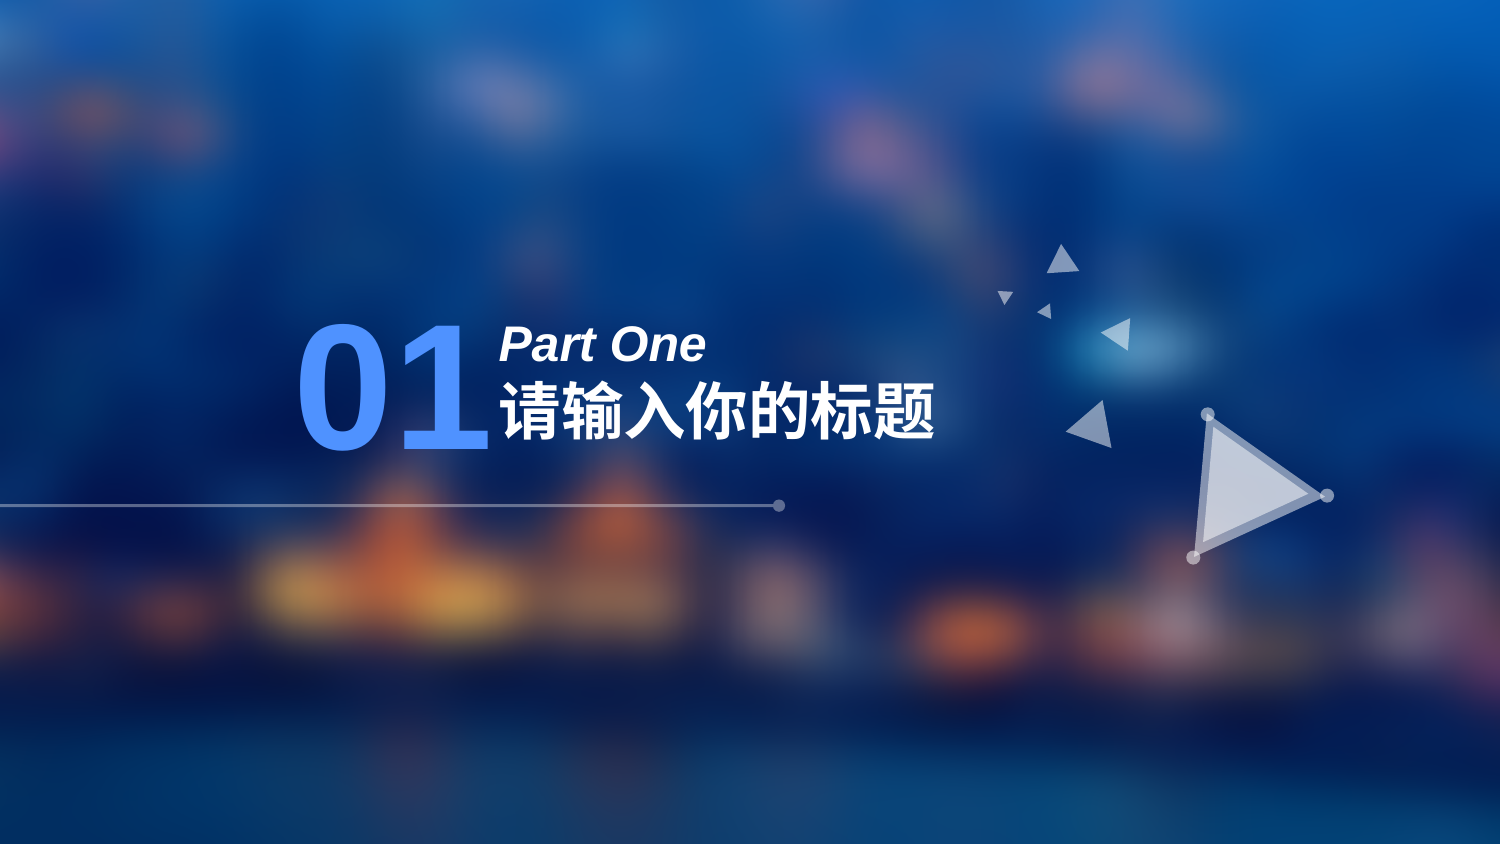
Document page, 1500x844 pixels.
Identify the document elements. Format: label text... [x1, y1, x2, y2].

text_box 请输入你的标题 [487, 366, 966, 453]
text_box Part One [487, 305, 725, 377]
picture [0, 0, 1500, 844]
text_box 01 [293, 269, 494, 485]
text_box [0, 499, 786, 512]
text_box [969, 282, 1352, 548]
